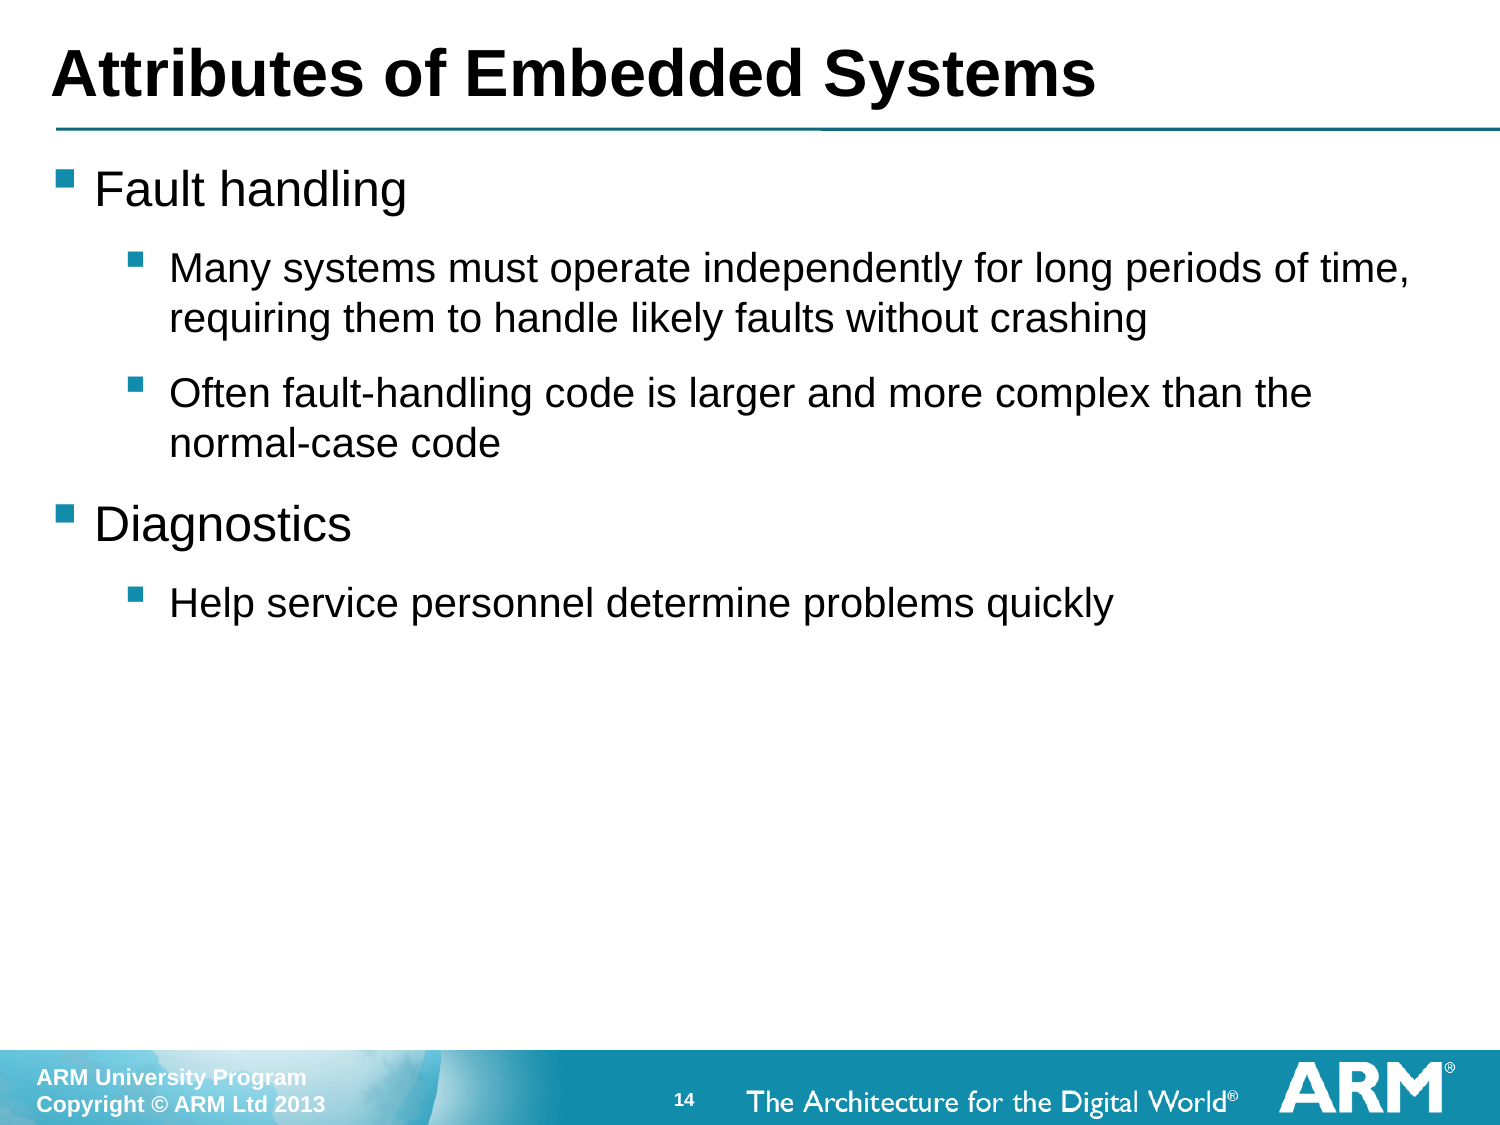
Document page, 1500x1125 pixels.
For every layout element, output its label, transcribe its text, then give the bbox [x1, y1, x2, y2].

title Attributes of Embedded Systems [35, 1, 1476, 139]
list Fault handling Many systems must operate independently for long periods of time, requiring them to handle likely faults without crashing Often fault-handling code is larger and more complex than the normal-case code Diagnostics Help service personnel determine problems quickly [35, 148, 1476, 1047]
picture [0, 780, 1500, 1125]
